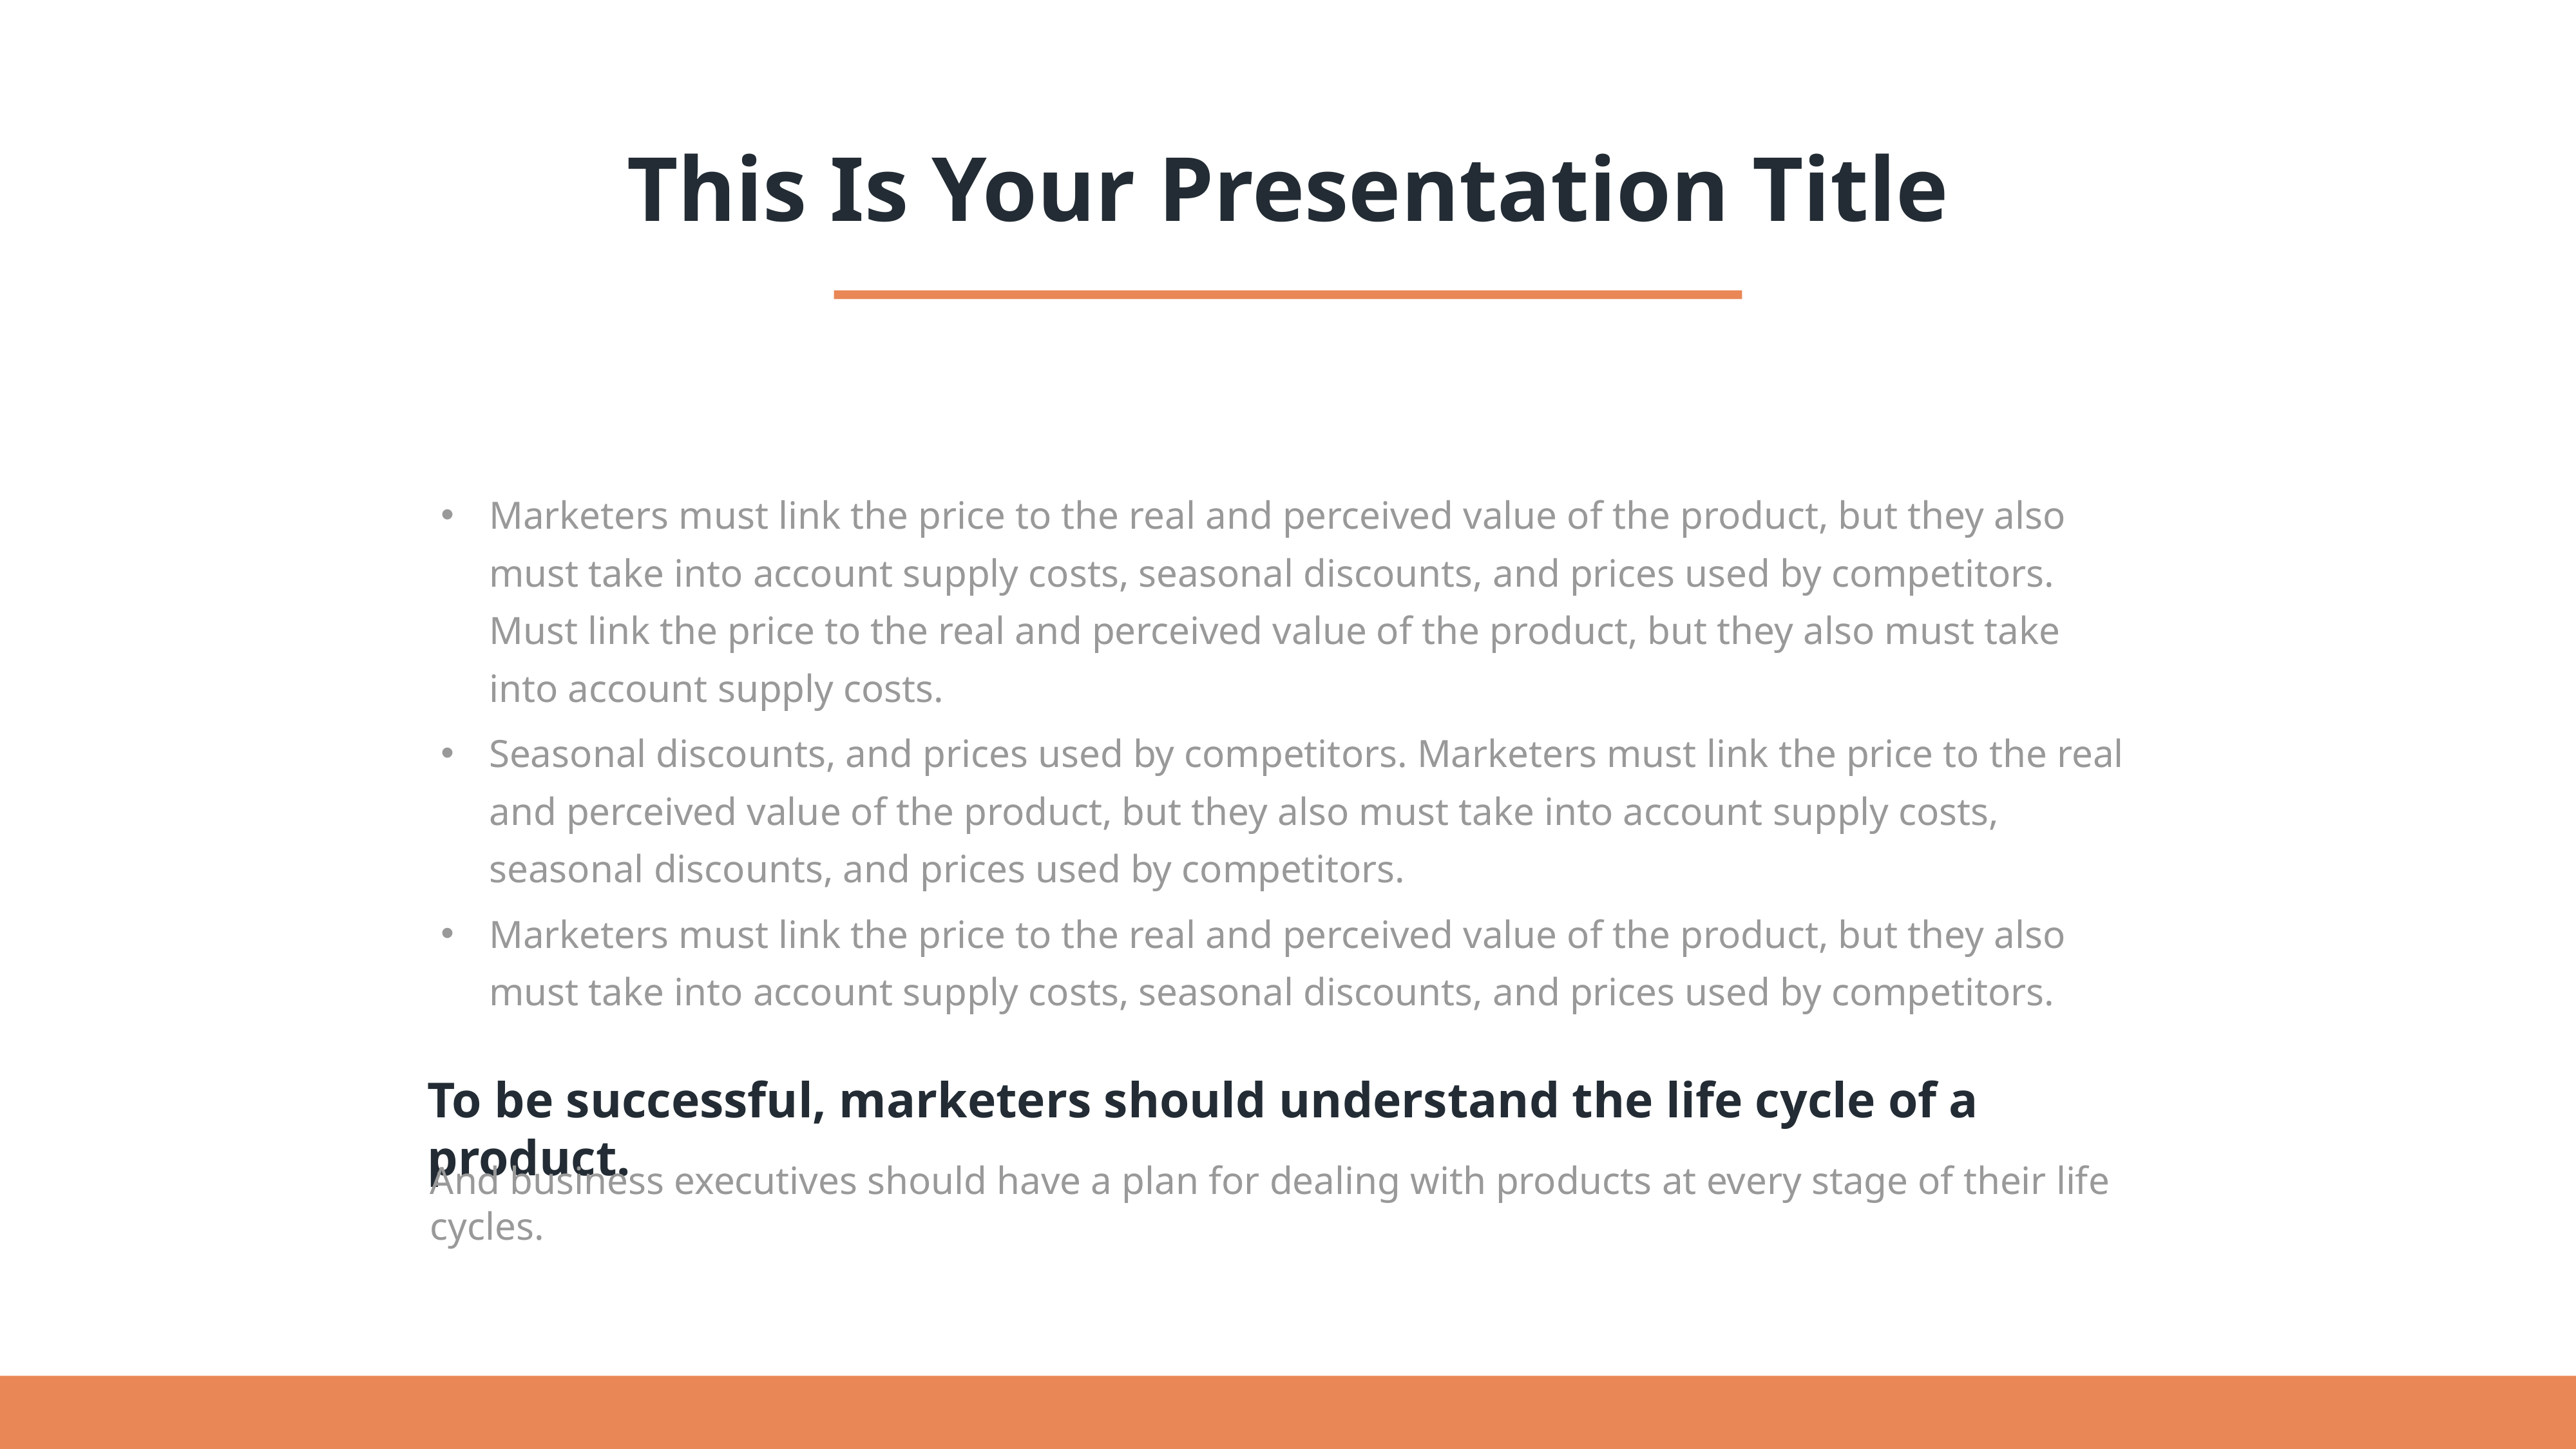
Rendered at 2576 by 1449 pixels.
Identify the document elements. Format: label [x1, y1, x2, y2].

text_box [555, 128, 2021, 299]
text_box [0, 1375, 2576, 1449]
text_box [417, 467, 2159, 1208]
